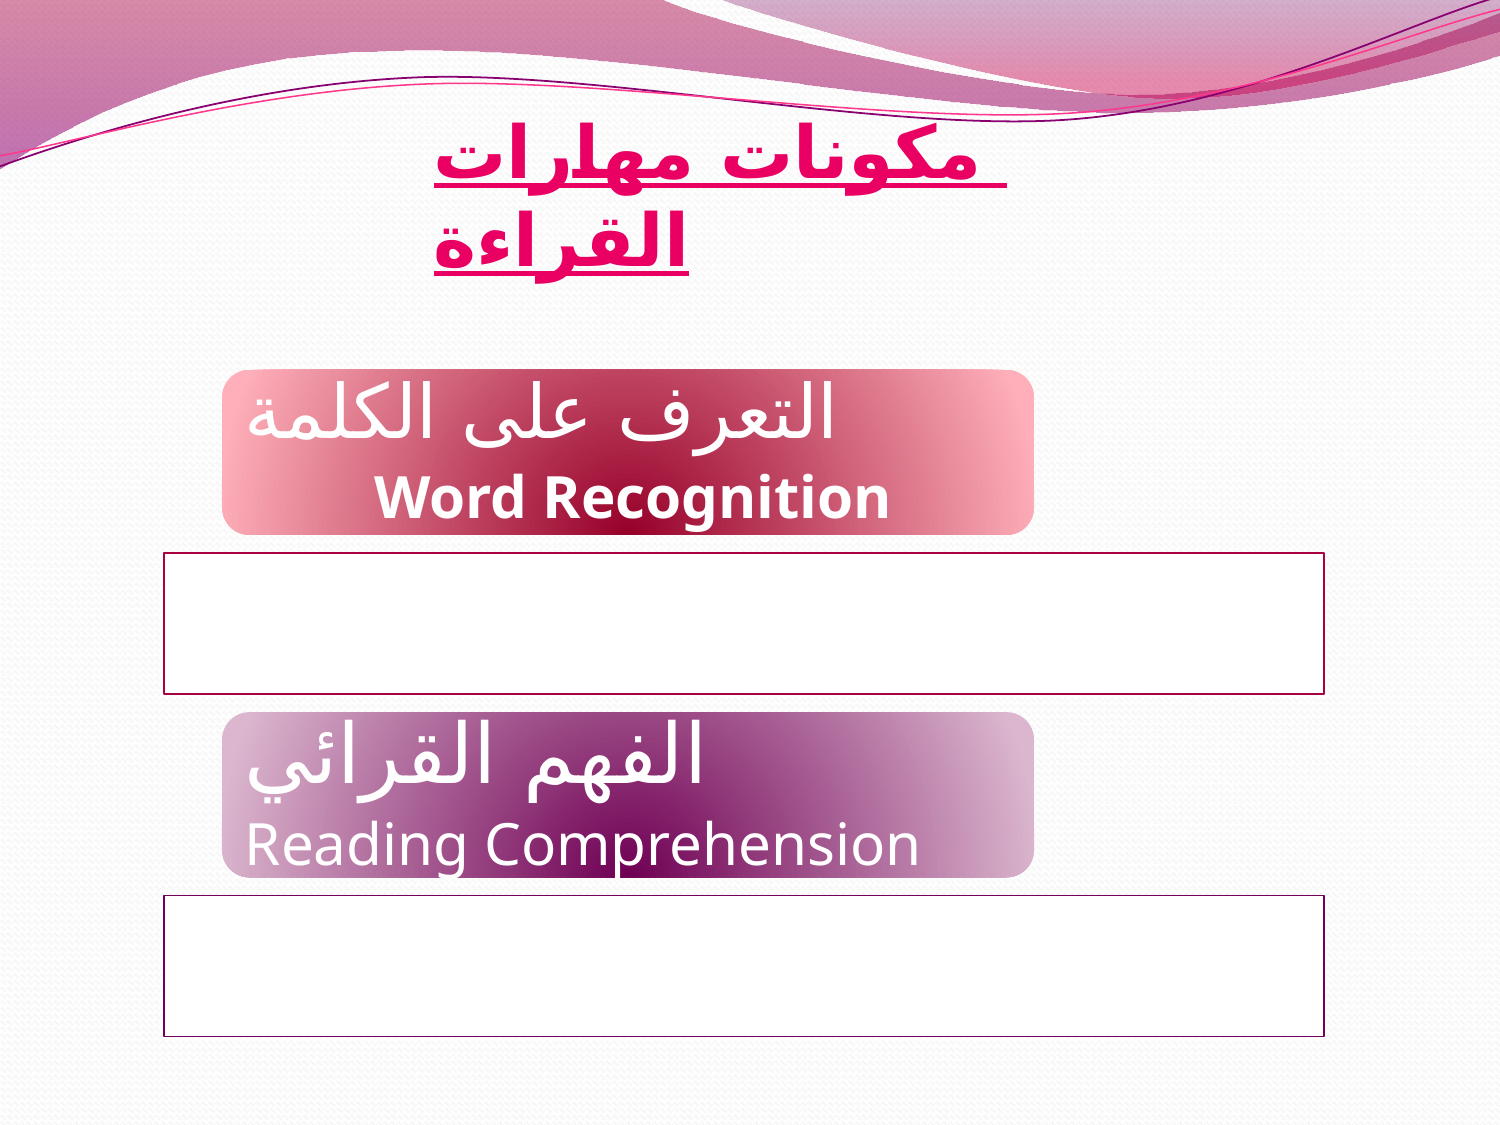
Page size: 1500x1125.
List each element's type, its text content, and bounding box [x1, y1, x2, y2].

title مكونات مهارات القراءة [433, 93, 1086, 282]
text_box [163, 351, 1325, 1037]
